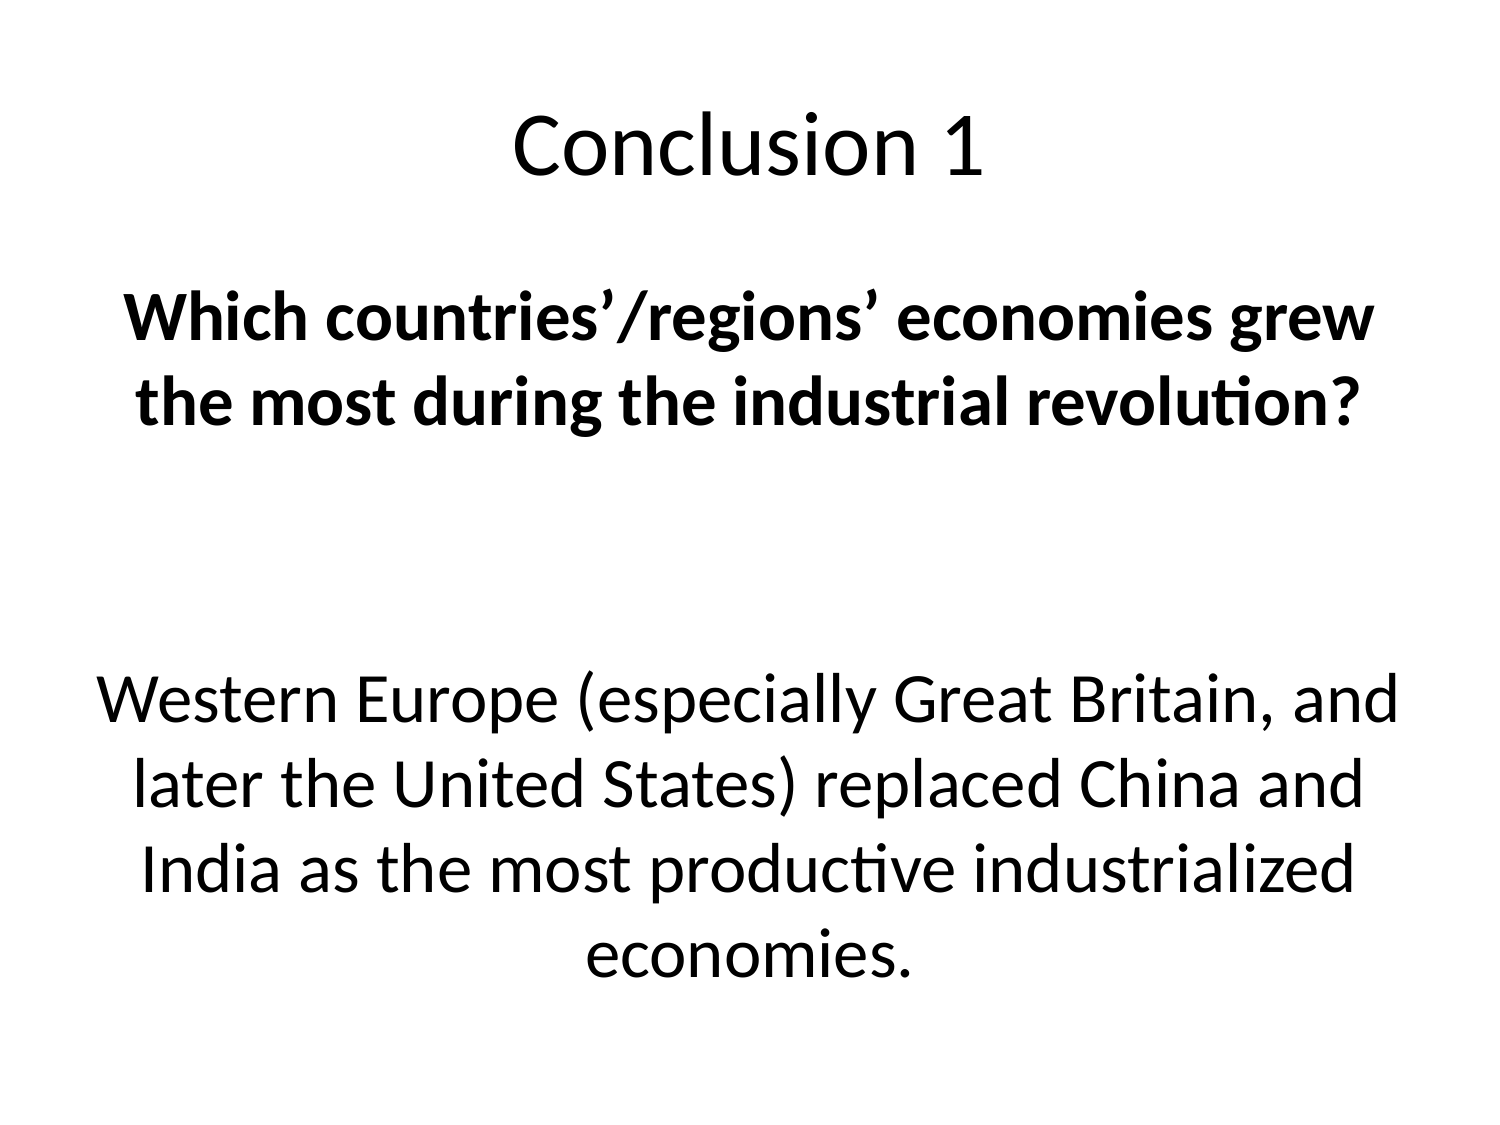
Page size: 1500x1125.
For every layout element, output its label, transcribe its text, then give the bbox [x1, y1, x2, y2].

title Conclusion 1 [75, 45, 1425, 233]
list Which countries’/regions’ economies grew the most during the industrial revolution? Western Europe (especially Great Britain, and later the United States) replaced China and India as the most productive industrialized economies. [75, 262, 1425, 1005]
